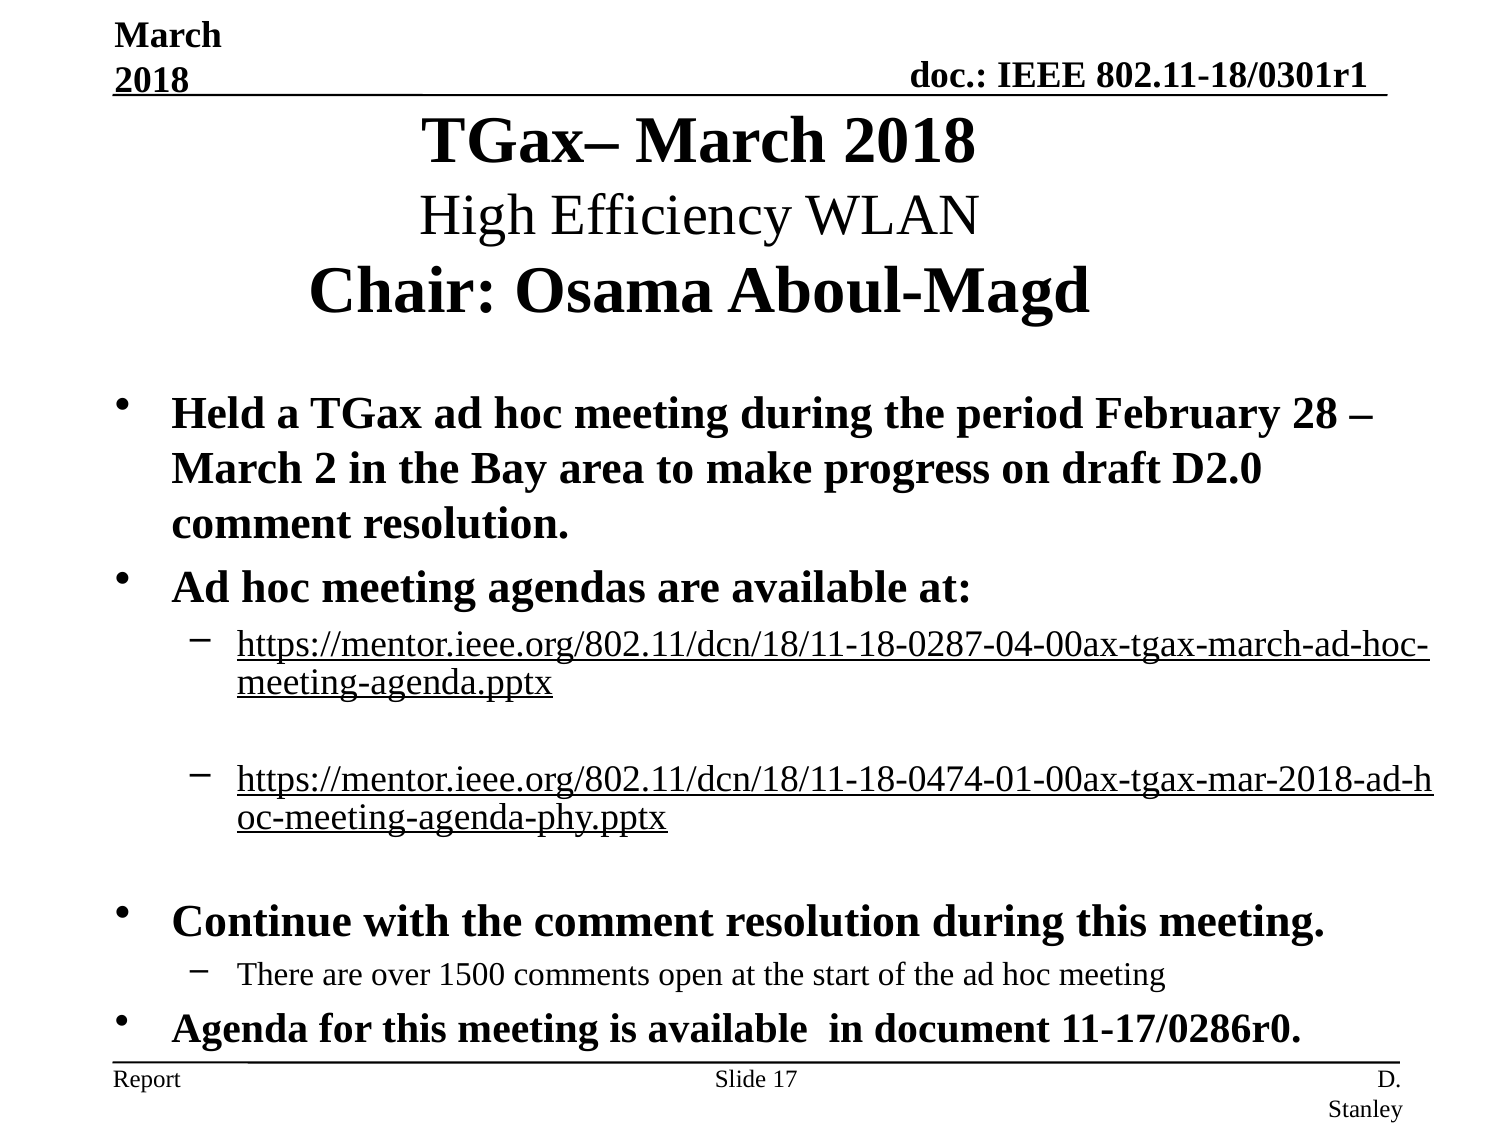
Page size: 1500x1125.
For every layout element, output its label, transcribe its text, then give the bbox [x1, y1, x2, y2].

slide_number Slide 17 [712, 1063, 800, 1093]
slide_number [114, 54, 274, 101]
title TGax– March 2018 High Efficiency WLAN Chair: Osama Aboul-Magd [62, 125, 1338, 388]
list Held a TGax ad hoc meeting during the period February 28 – March 2 in the Bay area to make progress on draft D2.0 comment resolution. Ad hoc meeting agendas are available at: https://mentor.ieee.org/802.11/dcn/18/11-18-0287-04-00ax-tgax-march-ad-hoc-meeting-agenda.pptx https://mentor.ieee.org/802.11/dcn/18/11-18-0474-01-00ax-tgax-mar-2018-ad-hoc-meeting-agenda-phy.pptx Continue with the comment resolution during this meeting. There are over 1500 comments open at the start of the ad hoc meeting Agenda for this meeting is available in document 11-17/0286r0. [99, 375, 1463, 1063]
footer D. Stanley, HP Enterprise [1325, 1063, 1402, 1093]
